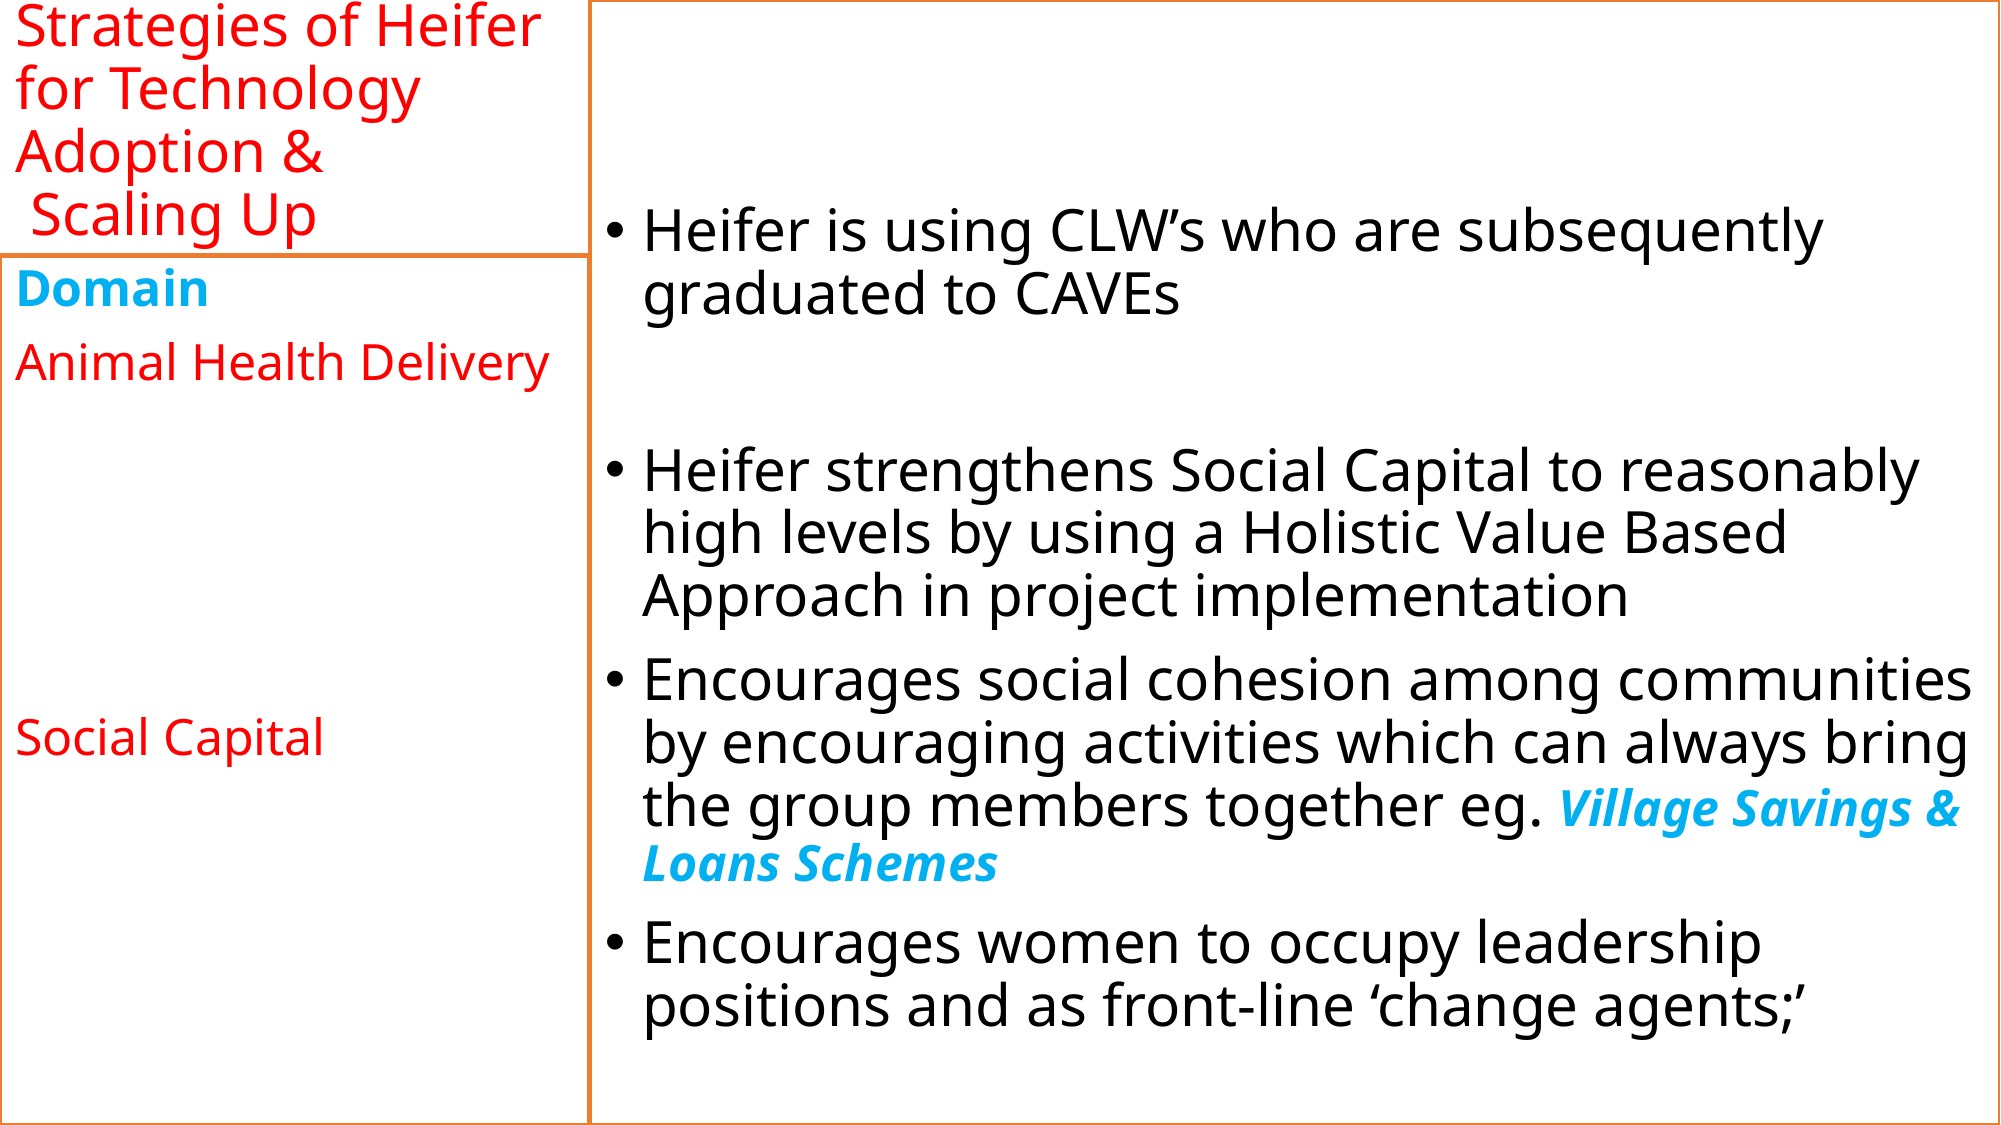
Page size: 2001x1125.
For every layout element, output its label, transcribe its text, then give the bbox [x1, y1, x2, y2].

list Heifer is using CLW’s who are subsequently graduated to CAVEs Heifer strengthens Social Capital to reasonably high levels by using a Holistic Value Based Approach in project implementation Encourages social cohesion among communities by encouraging activities which can always bring the group members together eg. Village Savings & Loans Schemes Encourages women to occupy leadership positions and as front-line ‘change agents;’ [589, 0, 2000, 1125]
list Domain Animal Health Delivery Social Capital [0, 254, 591, 1125]
title Strategies of Heifer for Technology Adoption & Scaling Up [0, 0, 589, 254]
